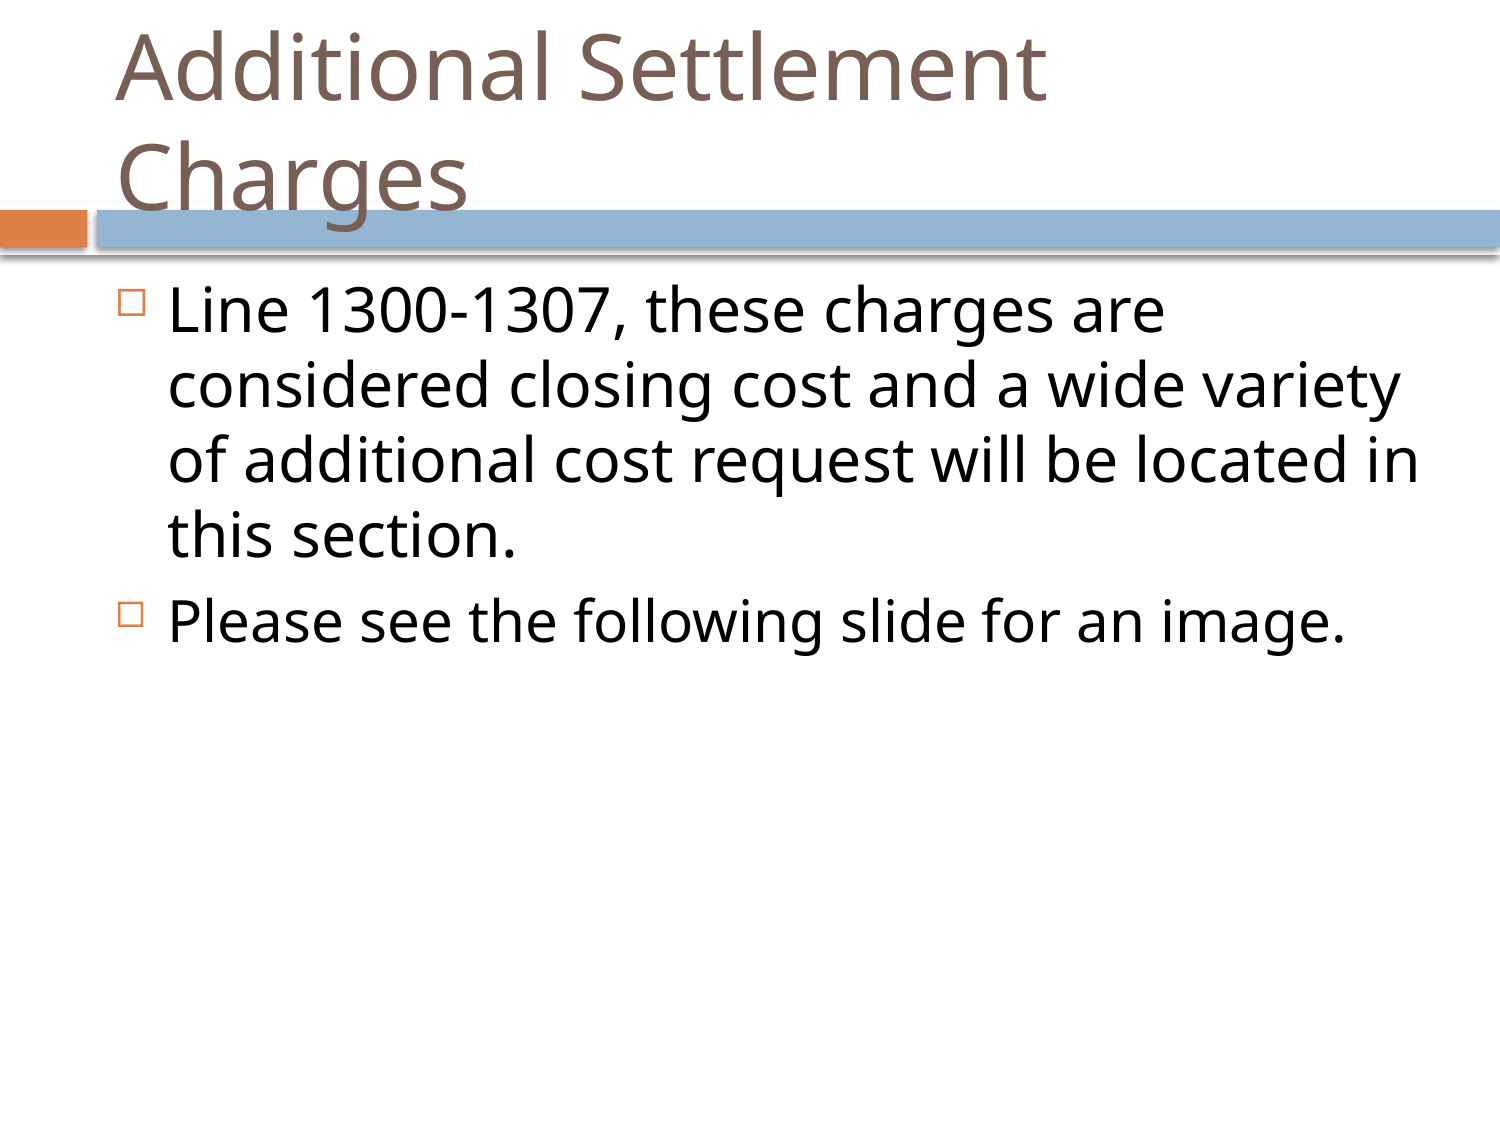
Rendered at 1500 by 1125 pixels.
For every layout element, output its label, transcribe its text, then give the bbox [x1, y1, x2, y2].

list Line 1300‐1307, these charges are considered closing cost and a wide variety of additional cost request will be located in this section. Please see the following slide for an image. [100, 262, 1438, 1000]
title Additional Settlement Charges [100, 37, 1438, 200]
